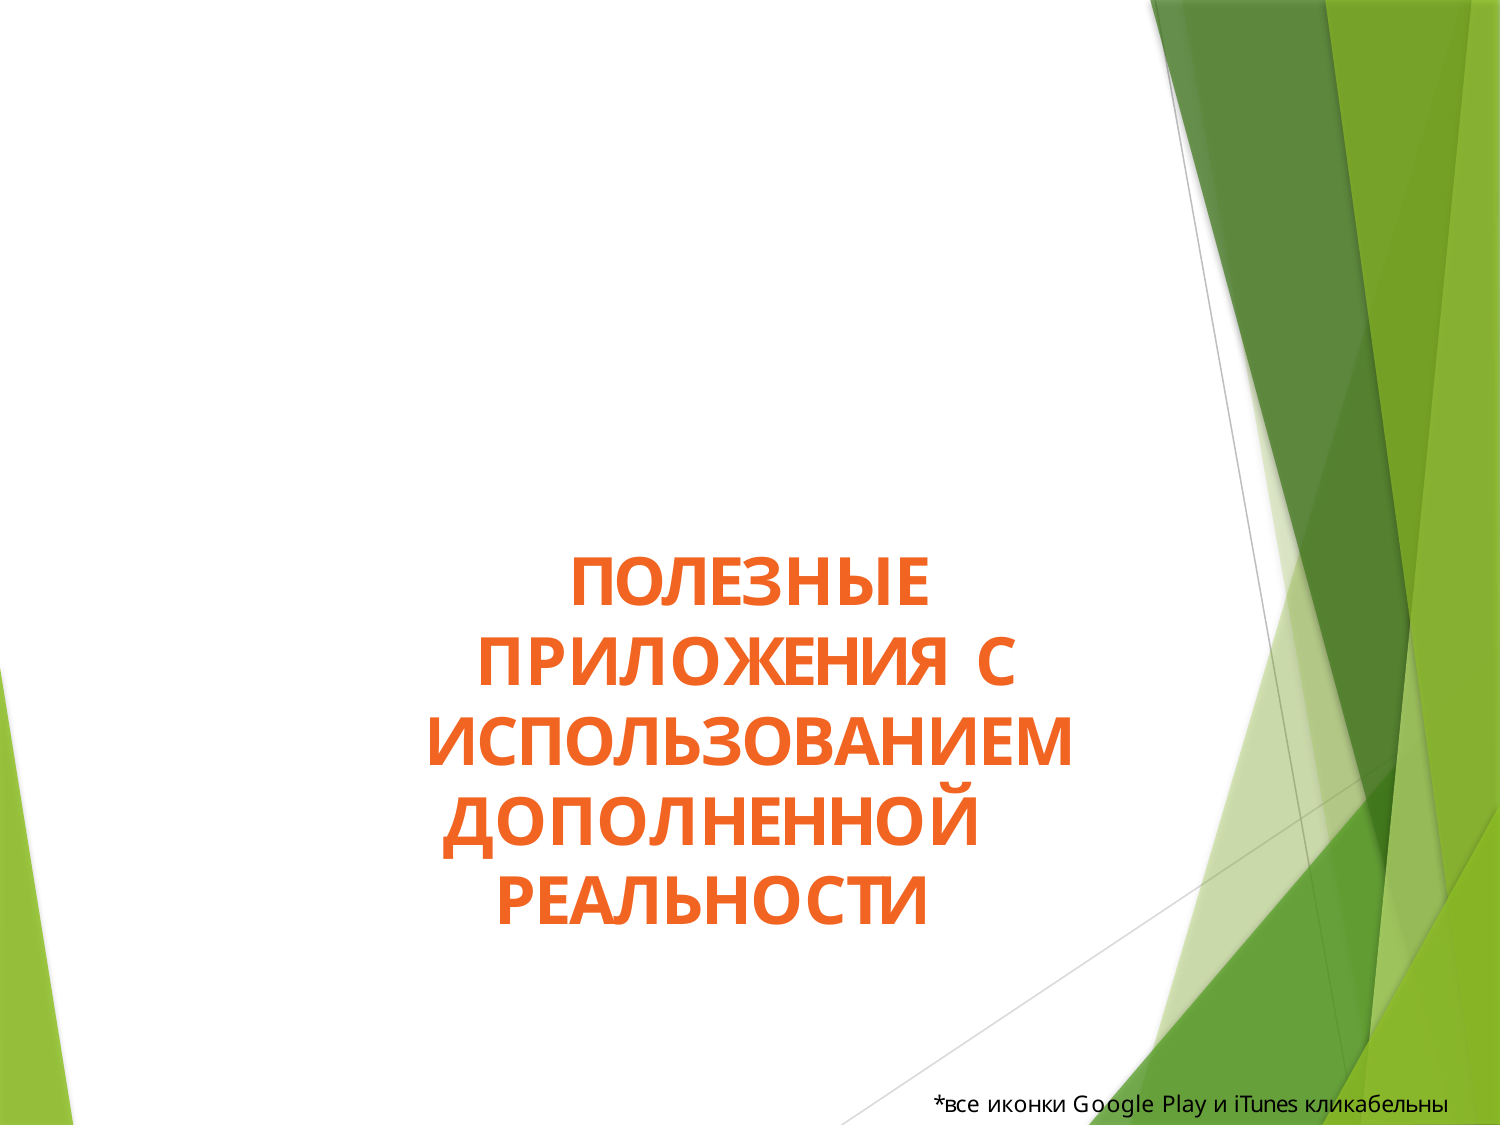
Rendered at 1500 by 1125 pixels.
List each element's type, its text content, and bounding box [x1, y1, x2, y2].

text_box ПОЛЕЗНЫЕ ПРИЛОЖЕНИЯ С ИСПОЛЬЗОВАНИЕМ ДОПОЛНЕННОЙ РЕАЛЬНОСТИ [258, 536, 1242, 939]
text_box *все иконки Google Play и iTunes кликабельны [931, 1087, 1464, 1117]
